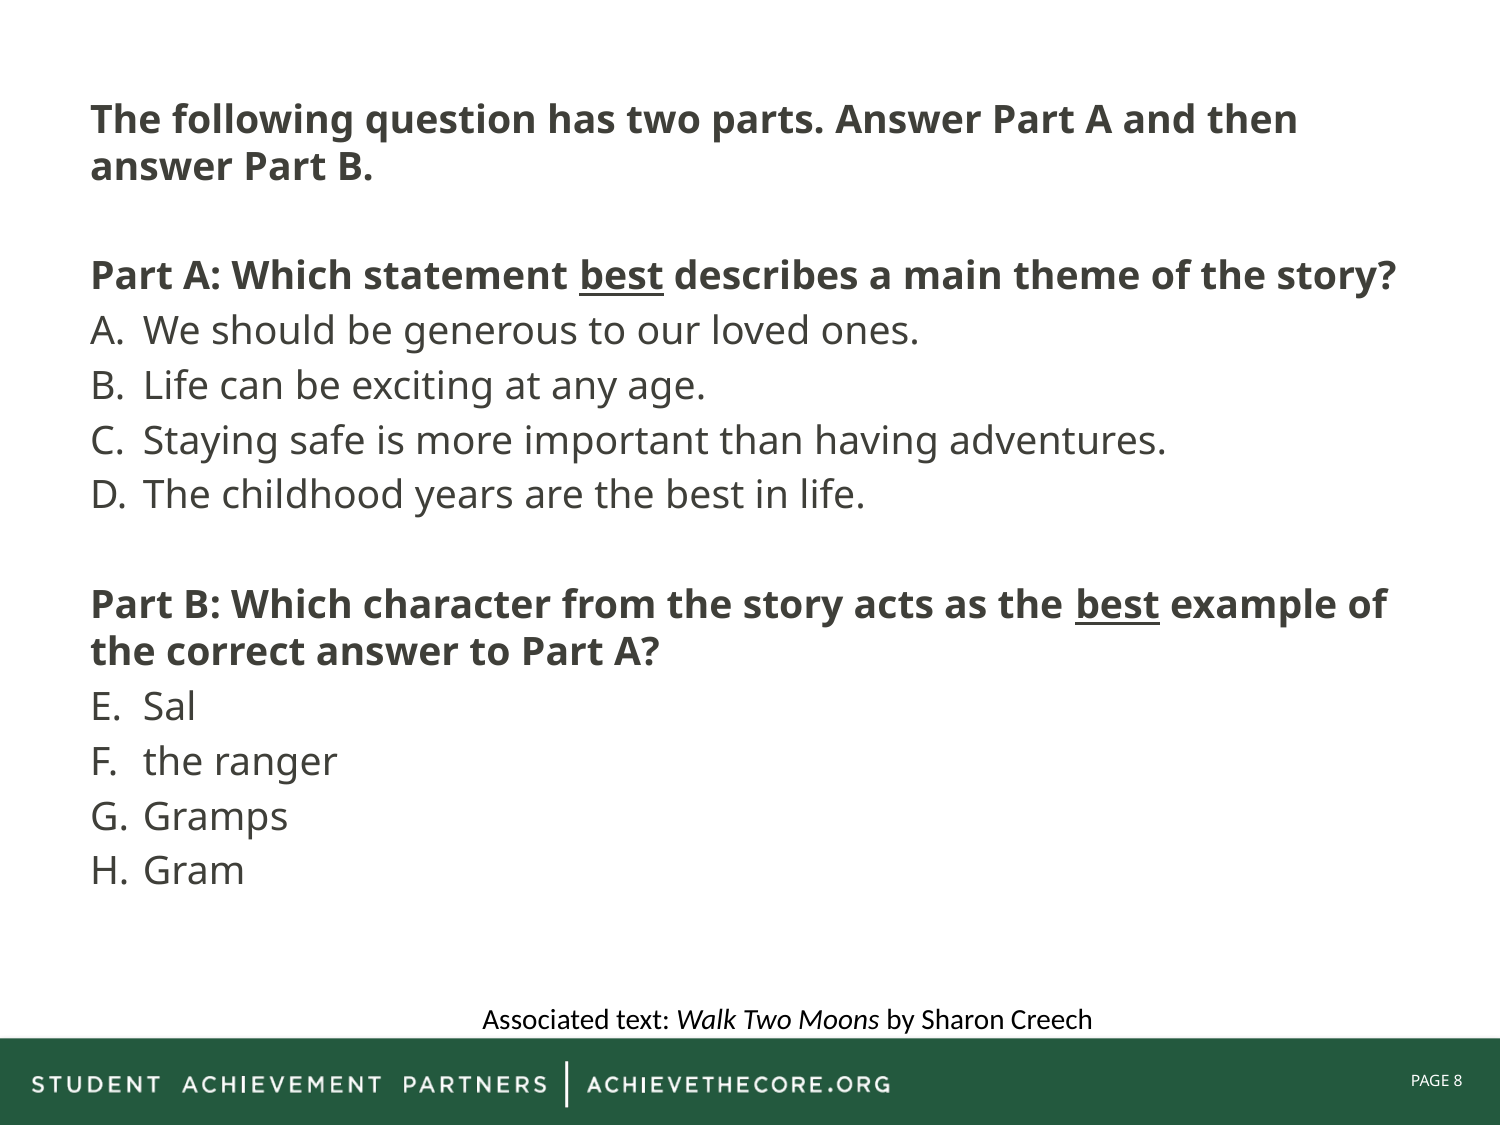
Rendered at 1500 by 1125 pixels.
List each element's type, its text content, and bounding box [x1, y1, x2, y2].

list The following question has two parts. Answer Part A and then answer Part B. Part A: Which statement best describes a main theme of the story? We should be generous to our loved ones. Life can be exciting at any age. Staying safe is more important than having adventures. The childhood years are the best in life. Part B: Which character from the story acts as the best example of the correct answer to Part A? Sal the ranger Gramps Gram [75, 86, 1425, 994]
text_box Associated text: Walk Two Moons by Sharon Creech [467, 993, 1108, 1043]
